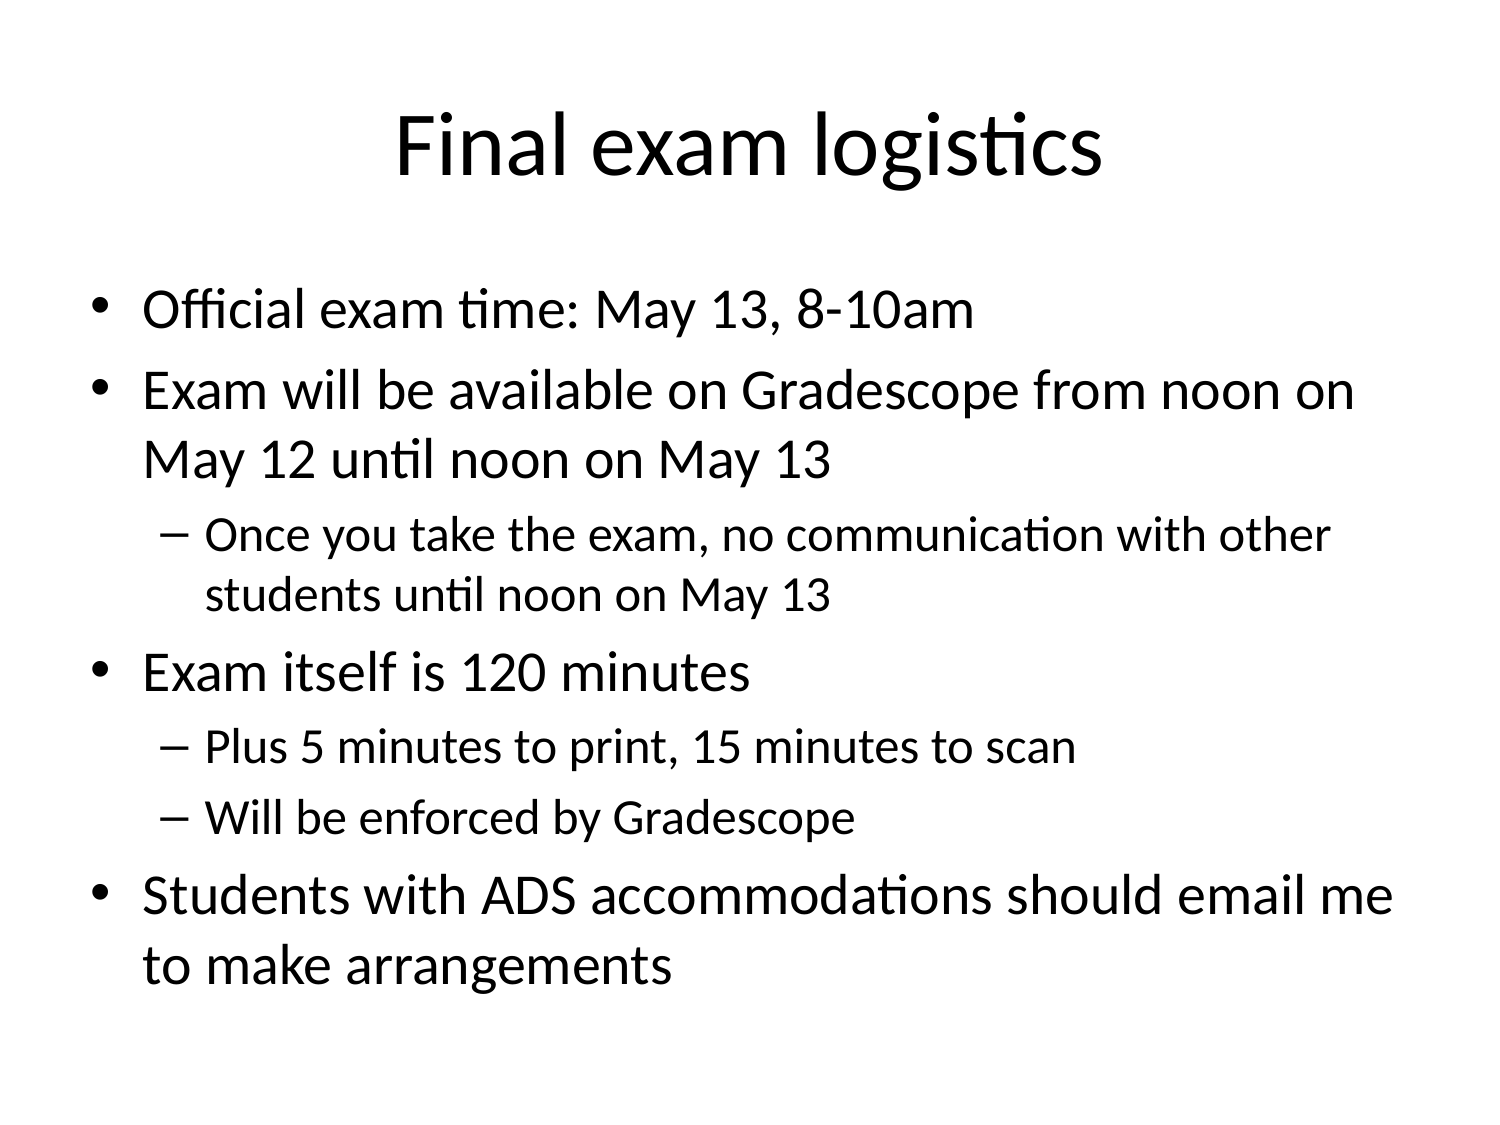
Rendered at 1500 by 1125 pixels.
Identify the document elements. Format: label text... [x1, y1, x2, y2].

list Official exam time: May 13, 8-10am Exam will be available on Gradescope from noon on May 12 until noon on May 13 Once you take the exam, no communication with other students until noon on May 13 Exam itself is 120 minutes Plus 5 minutes to print, 15 minutes to scan Will be enforced by Gradescope Students with ADS accommodations should email me to make arrangements [75, 262, 1425, 1005]
title Final exam logistics [75, 45, 1425, 233]
